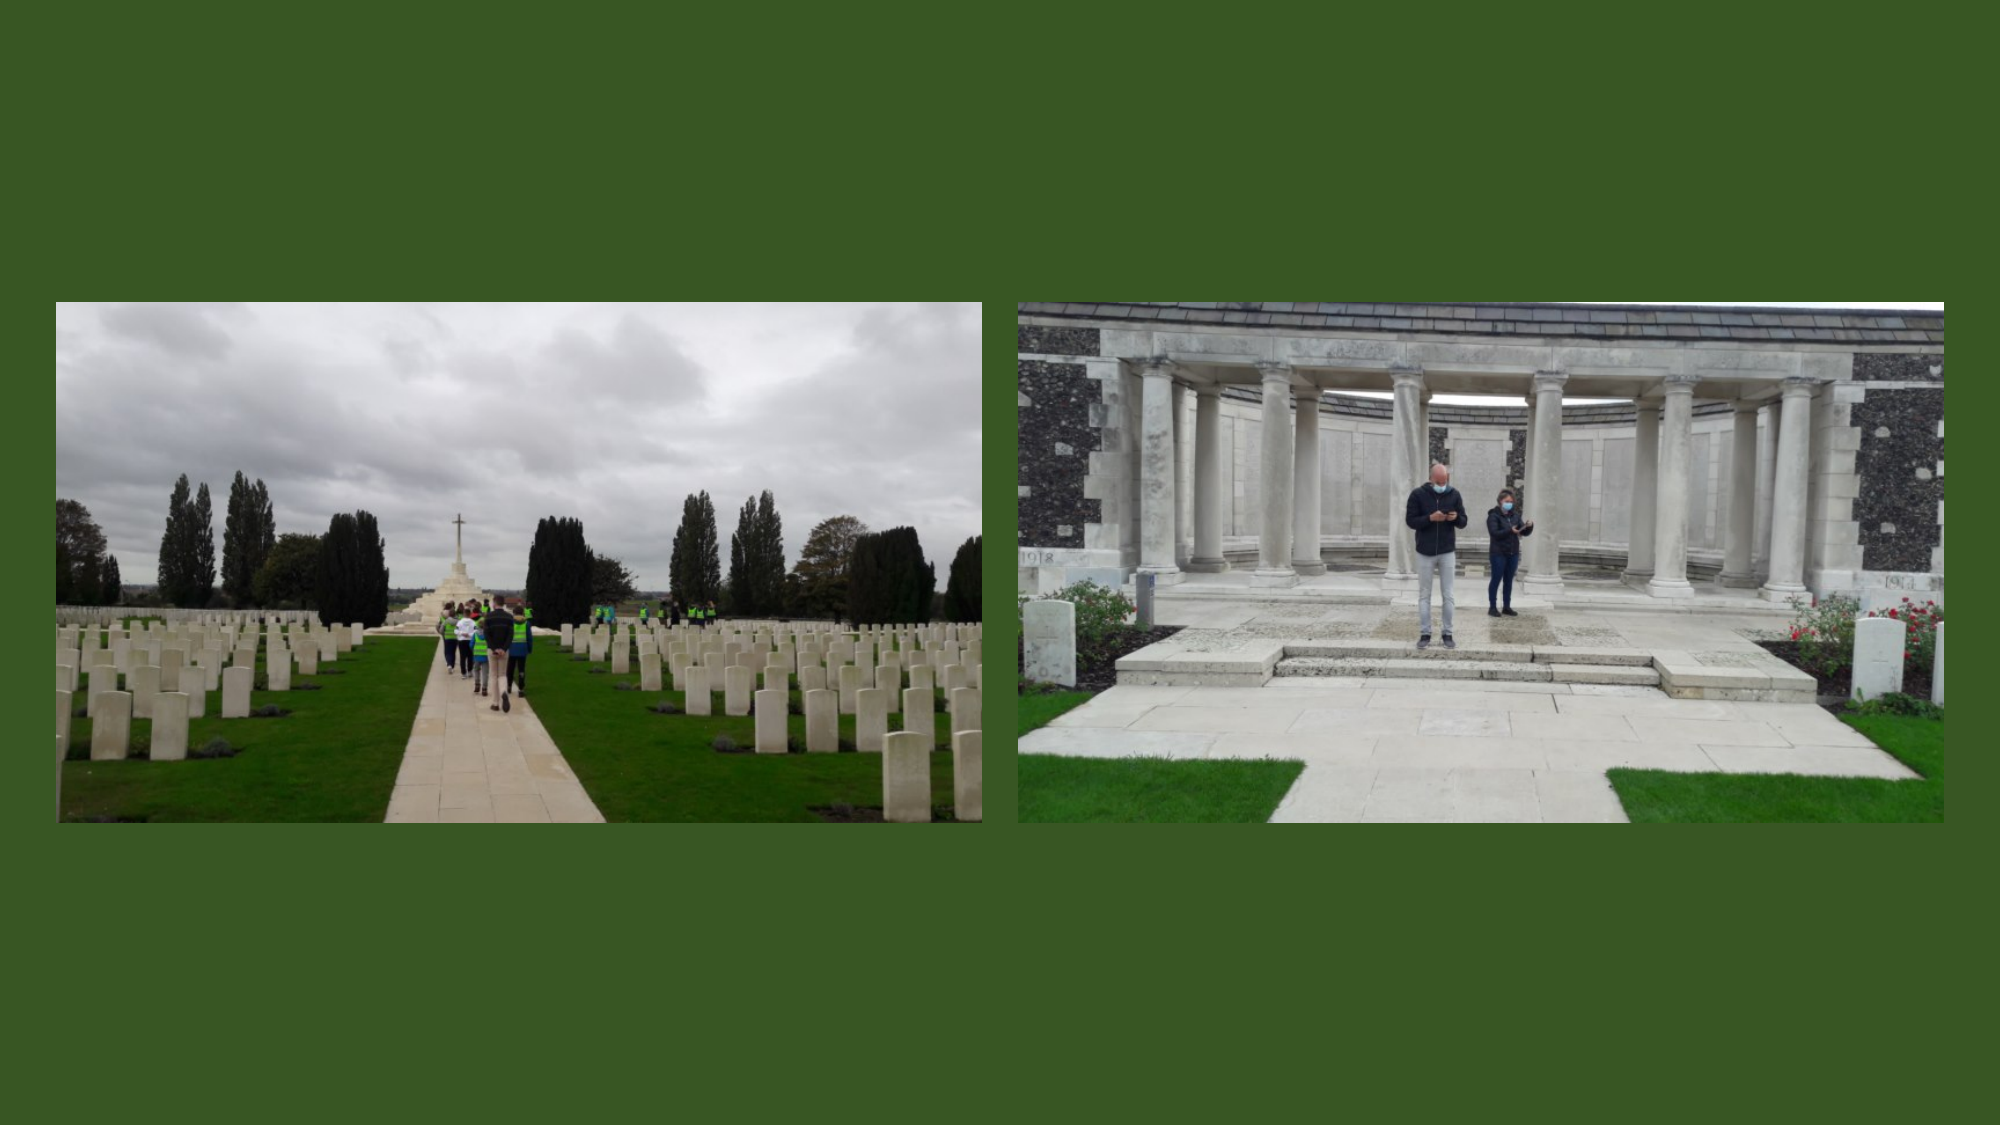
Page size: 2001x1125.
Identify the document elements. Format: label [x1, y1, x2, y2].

picture [1018, 302, 1944, 823]
picture [56, 302, 982, 823]
